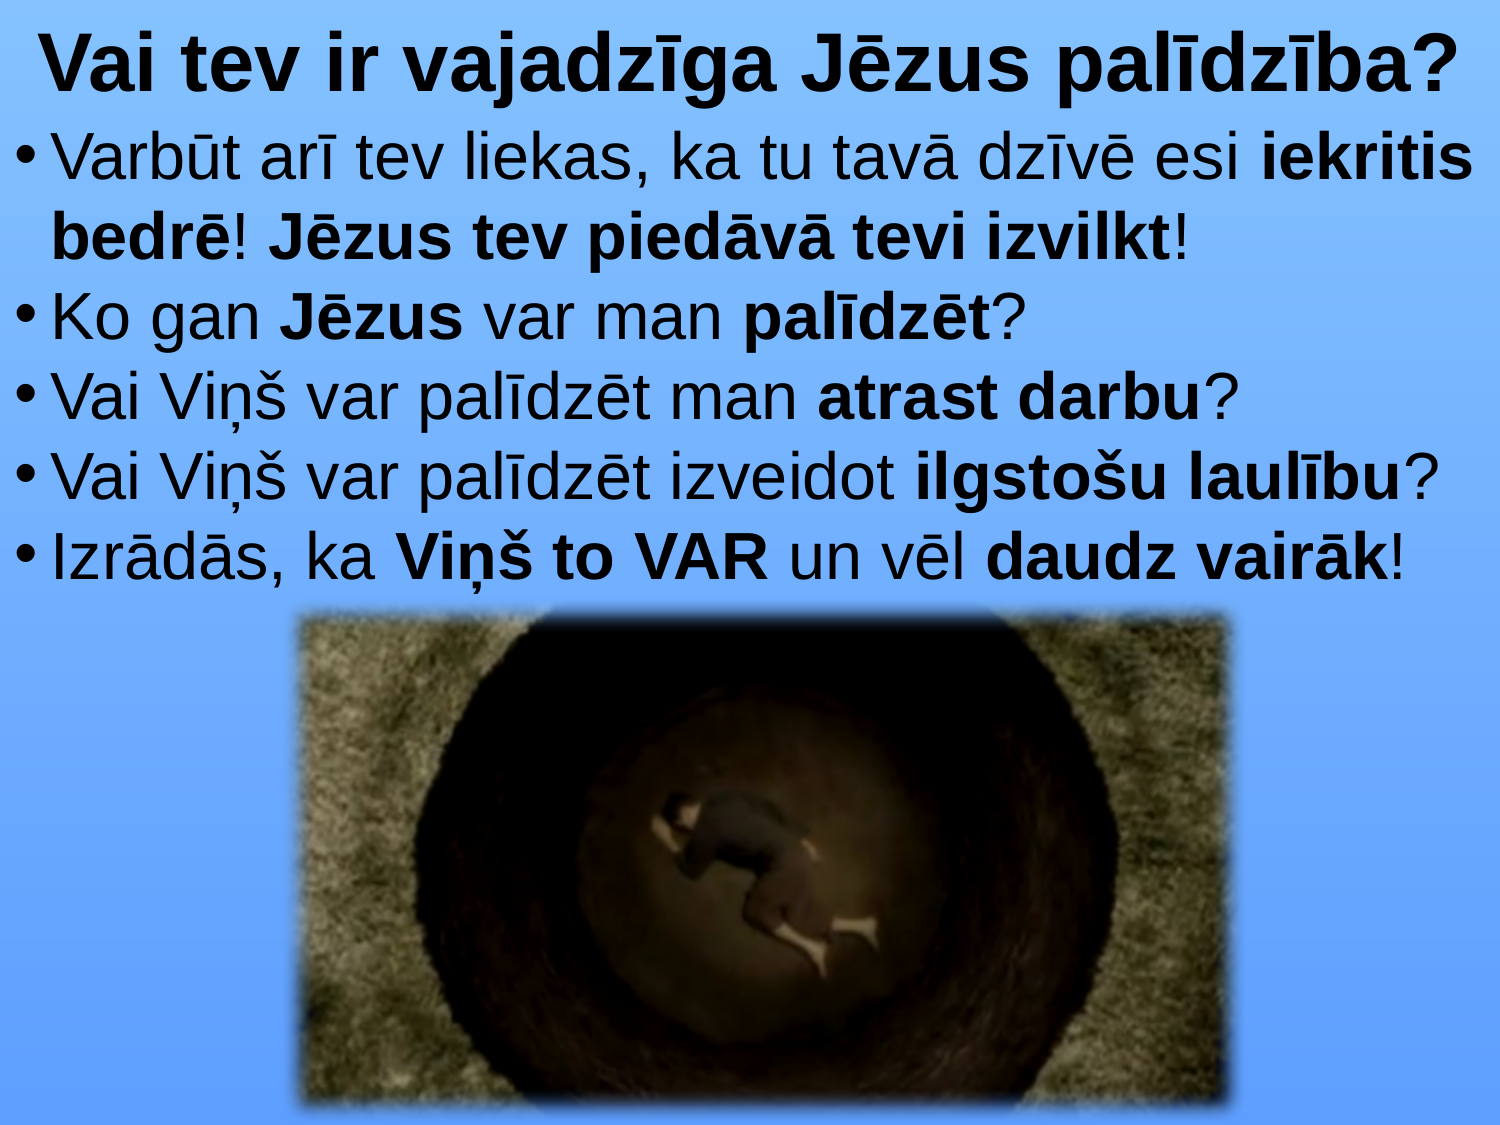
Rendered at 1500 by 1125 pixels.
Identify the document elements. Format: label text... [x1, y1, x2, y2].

picture [280, 597, 1248, 1125]
text_box Varbūt arī tev liekas, ka tu tavā dzīvē esi iekritis bedrē! Jēzus tev piedāvā tevi izvilkt! Ko gan Jēzus var man palīdzēt? Vai Viņš var palīdzēt man atrast darbu? Vai Viņš var palīdzēt izveidot ilgstošu laulību? Izrādās, ka Viņš to VAR un vēl daudz vairāk! [0, 117, 1500, 600]
title Vai tev ir vajadzīga Jēzus palīdzība? [0, 0, 1500, 117]
